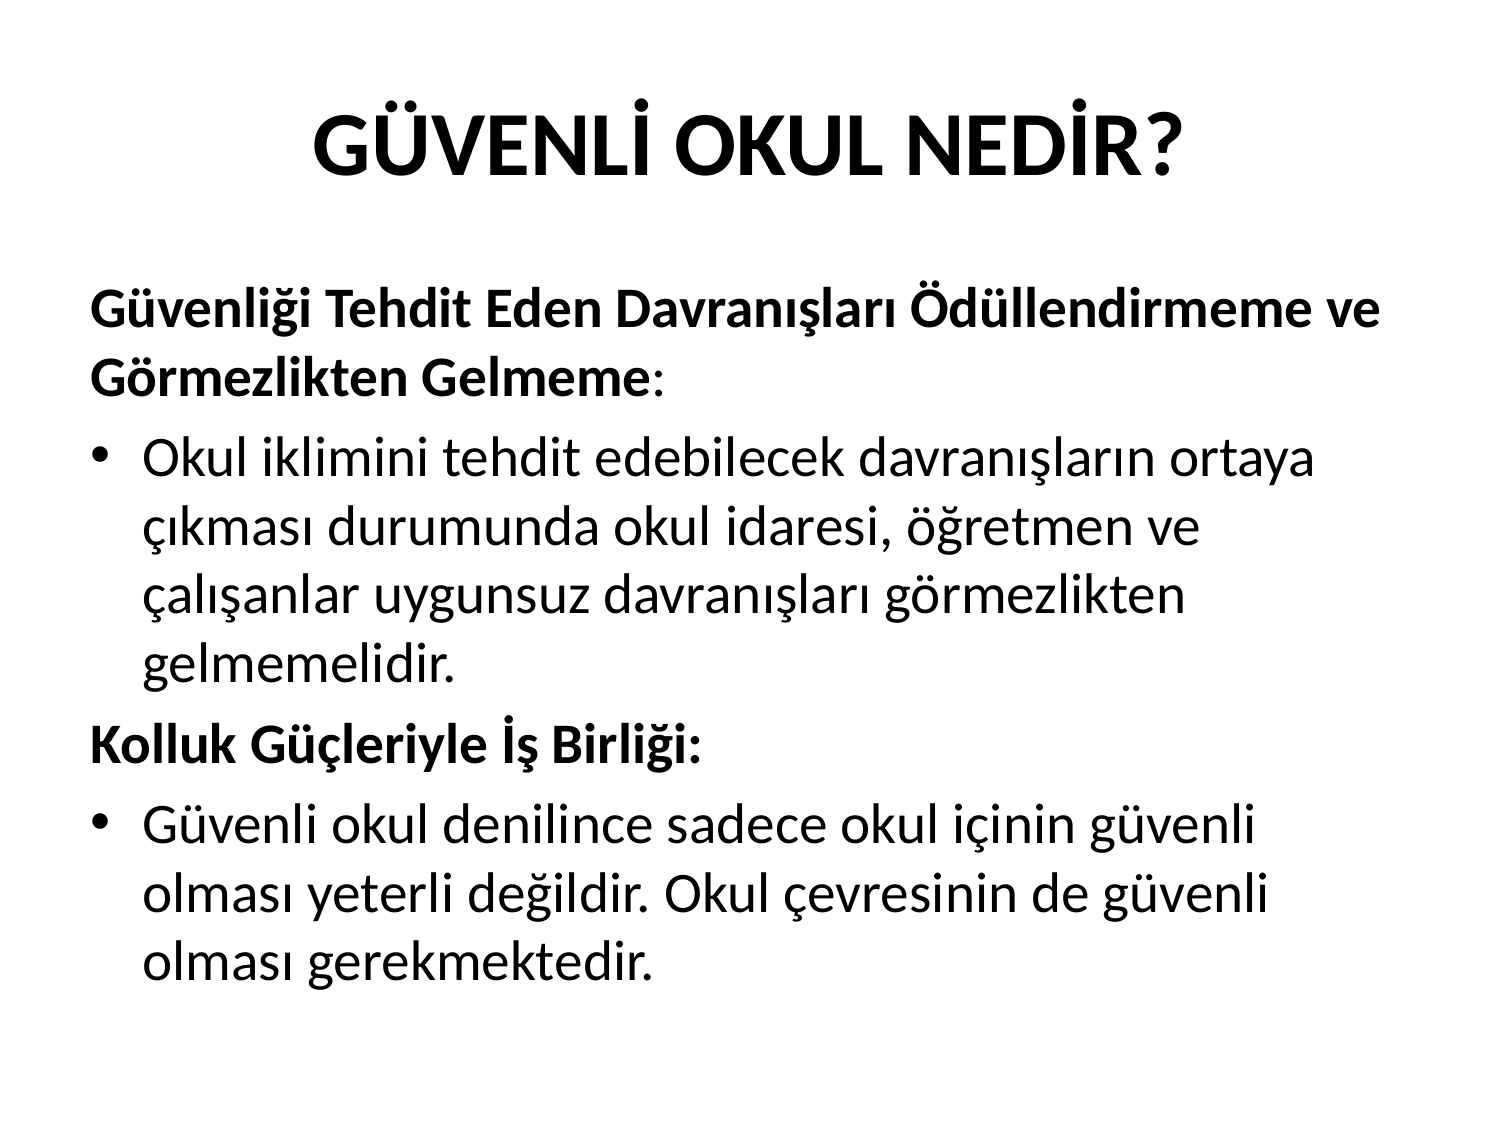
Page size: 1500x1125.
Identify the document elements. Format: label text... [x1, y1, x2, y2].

list Güvenliği Tehdit Eden Davranışları Ödüllendirmeme ve Görmezlikten Gelmeme: Okul iklimini tehdit edebilecek davranışların ortaya çıkması durumunda okul idaresi, öğretmen ve çalışanlar uygunsuz davranışları görmezlikten gelmemelidir. Kolluk Güçleriyle İş Birliği: Güvenli okul denilince sadece okul içinin güvenli olması yeterli değildir. Okul çevresinin de güvenli olması gerekmektedir. [75, 262, 1425, 1005]
title GÜVENLİ OKUL NEDİR? [75, 45, 1425, 233]
